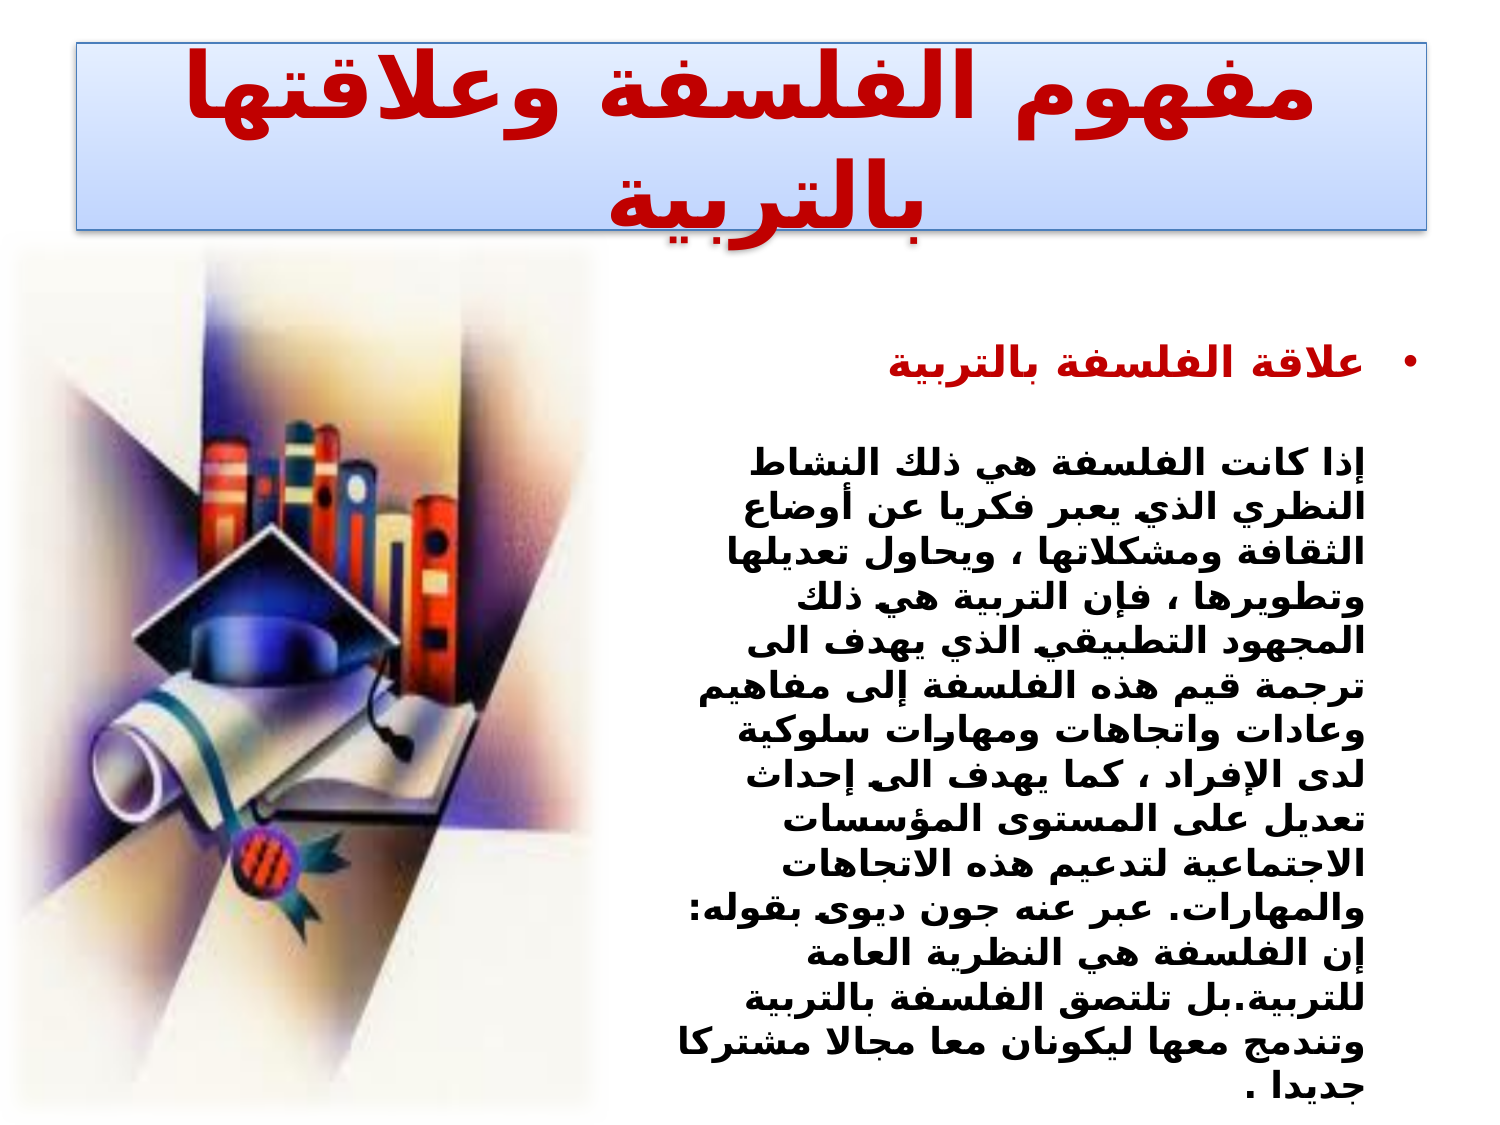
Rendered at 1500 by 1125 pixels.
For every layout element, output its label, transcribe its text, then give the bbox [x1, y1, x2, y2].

picture [0, 231, 609, 1125]
list علاقة الفلسفة بالتربية إذا كانت الفلسفة هي ذلك النشاط النظري الذي يعبر فكريا عن أوضاع الثقافة ومشكلاتها ، ويحاول تعديلها وتطويرها ، فإن التربية هي ذلك المجهود التطبيقي الذي يهدف الى ترجمة قيم هذه الفلسفة إلى مفاهيم وعادات واتجاهات ومهارات سلوكية لدى الإفراد ، كما يهدف الى إحداث تعديل على المستوى المؤسسات الاجتماعية لتدعيم هذه الاتجاهات والمهارات. عبر عنه جون ديوى بقوله: إن الفلسفة هي النظرية العامة للتربية.بل تلتصق الفلسفة بالتربية وتندمج معها ليكونان معا مجالا مشتركا جديدا . [643, 267, 1424, 1125]
text_box مفهوم الفلسفة وعلاقتها بالتربية [76, 42, 1427, 231]
